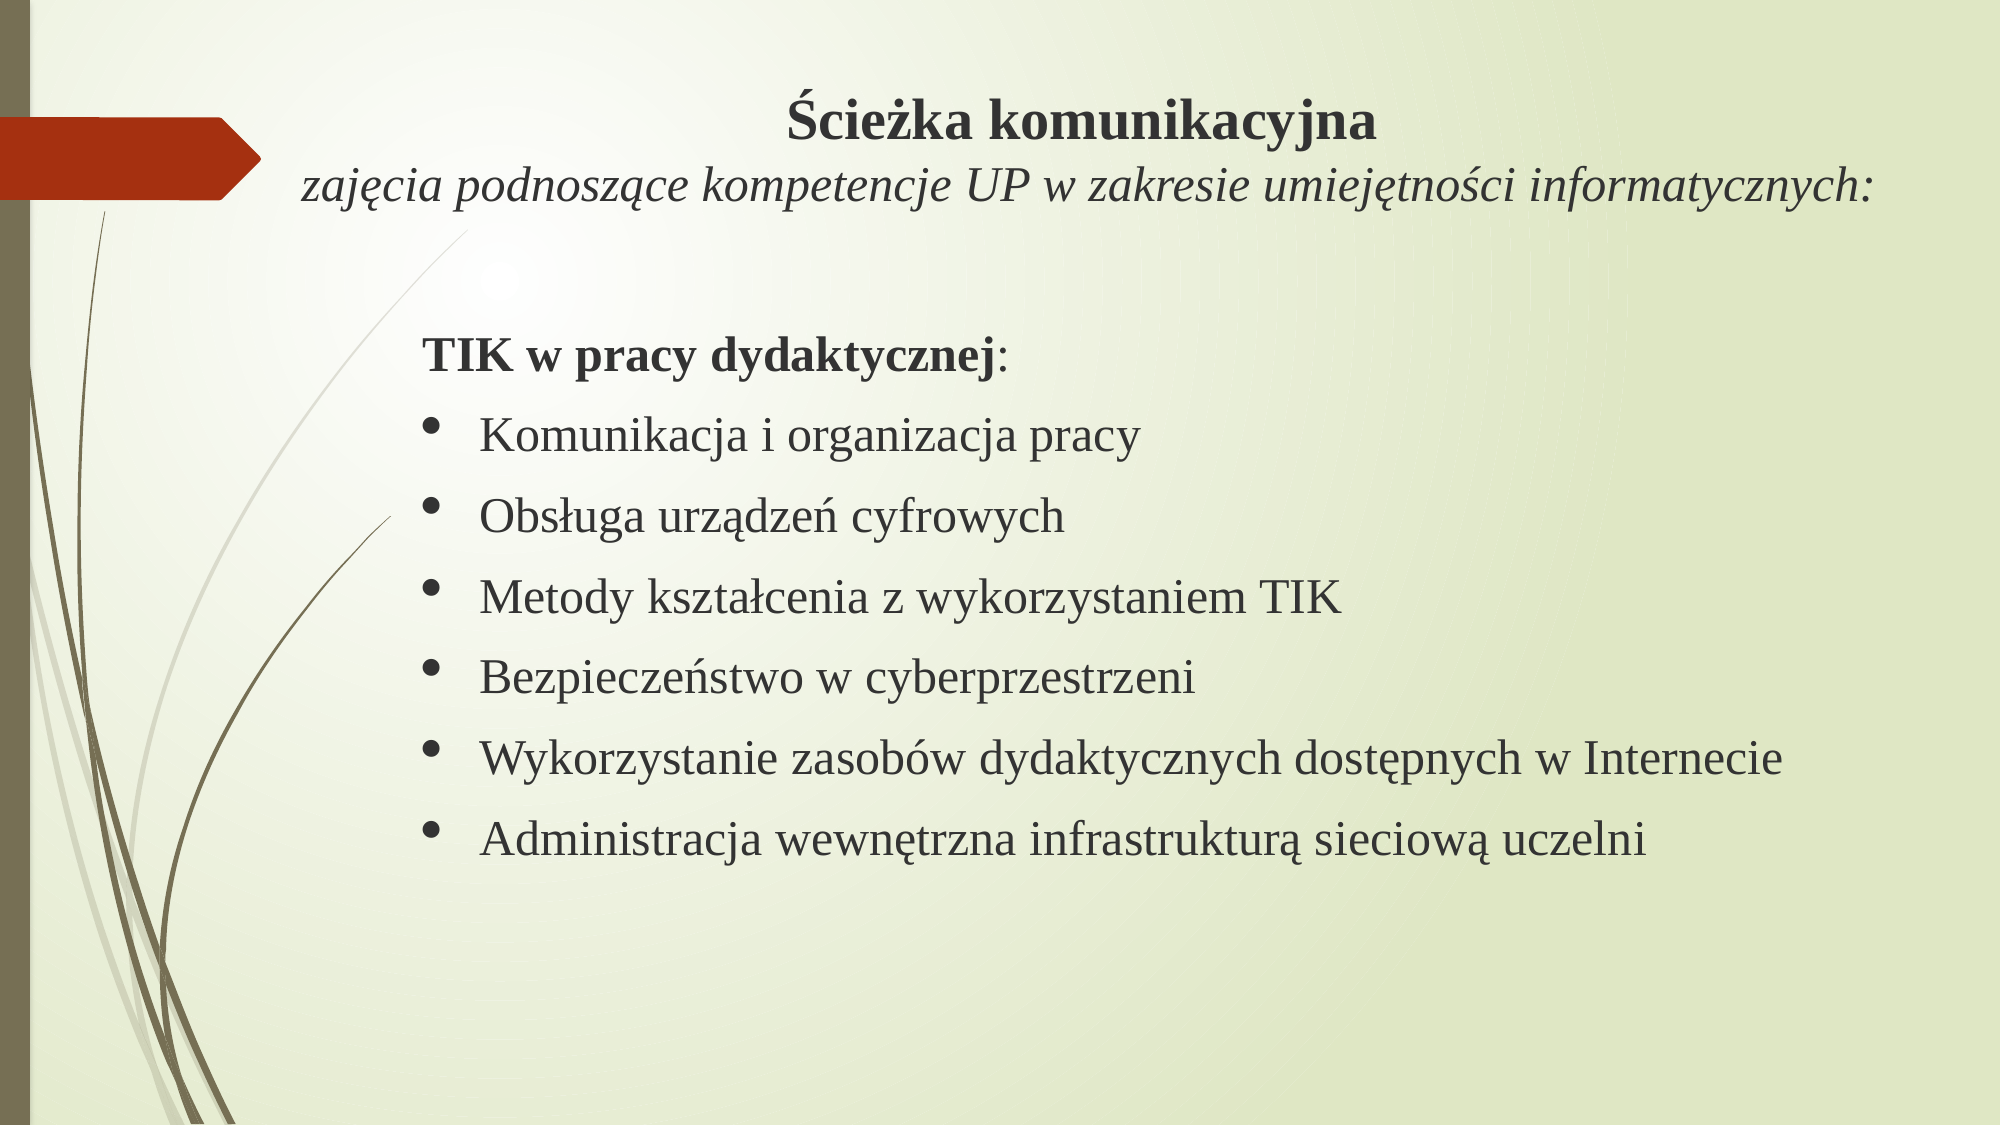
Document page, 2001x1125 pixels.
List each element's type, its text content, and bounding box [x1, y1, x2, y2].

title Ścieżka komunikacyjna zajęcia podnoszące kompetencje UP w zakresie umiejętności informatycznych: [282, 73, 1896, 284]
text_box TIK w pracy dydaktycznej: Komunikacja i organizacja pracy Obsługa urządzeń cyfrowych Metody kształcenia z wykorzystaniem TIK Bezpieczeństwo w cyberprzestrzeni Wykorzystanie zasobów dydaktycznych dostępnych w Internecie Administracja wewnętrzna infrastrukturą sieciową uczelni [408, 309, 1813, 873]
